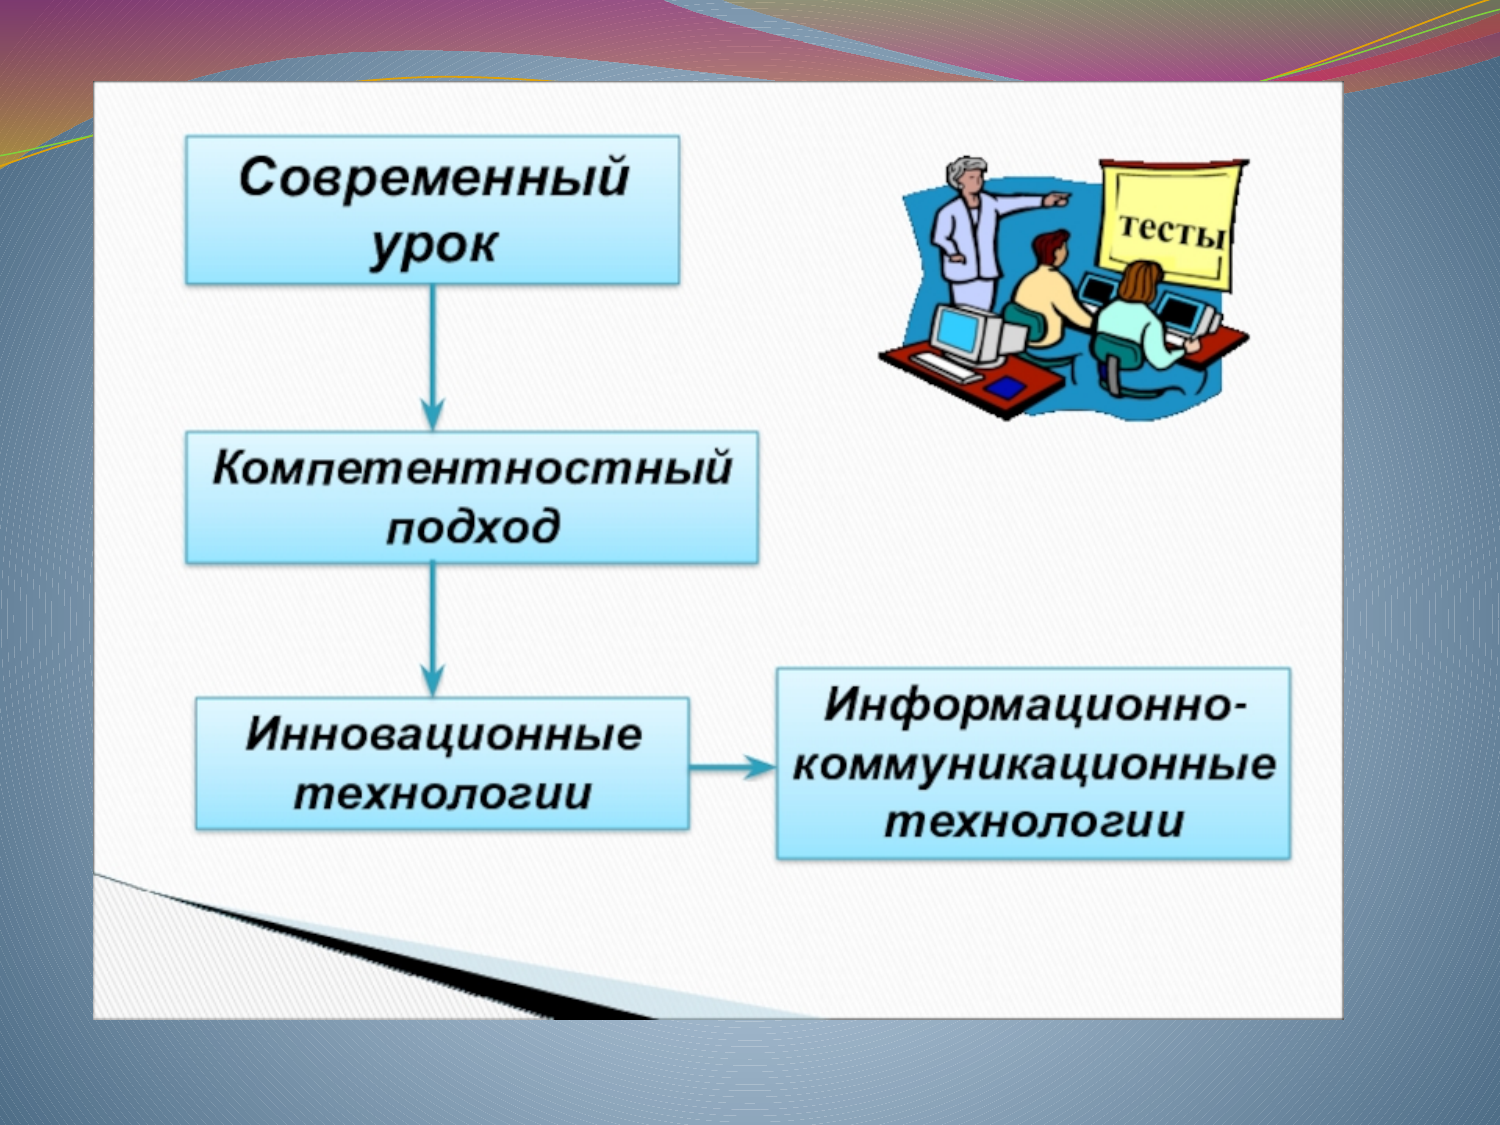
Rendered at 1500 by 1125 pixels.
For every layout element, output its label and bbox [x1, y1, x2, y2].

picture [93, 81, 1344, 1020]
